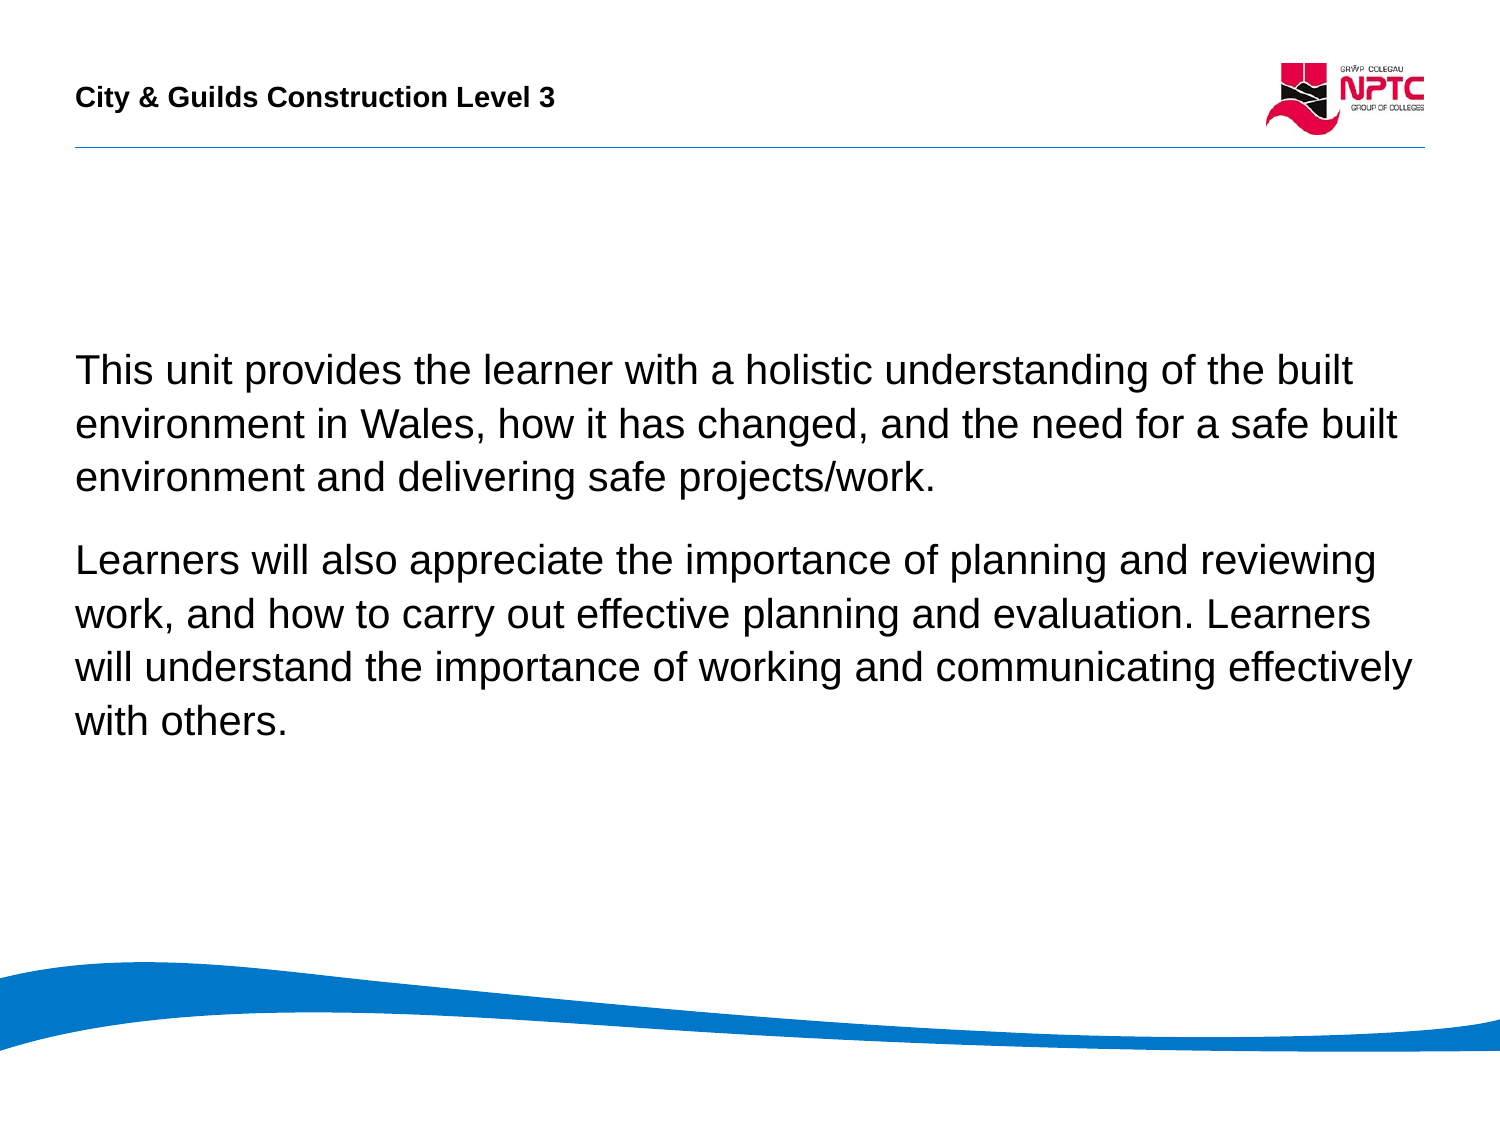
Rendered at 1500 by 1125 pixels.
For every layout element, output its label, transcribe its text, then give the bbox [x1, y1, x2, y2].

picture [1266, 63, 1424, 135]
list This unit provides the learner with a holistic understanding of the built environment in Wales, how it has changed, and the need for a safe built environment and delivering safe projects/work. Learners will also appreciate the importance of planning and reviewing work, and how to carry out effective planning and evaluation. Learners will understand the importance of working and communicating effectively with others. [74, 247, 1426, 946]
